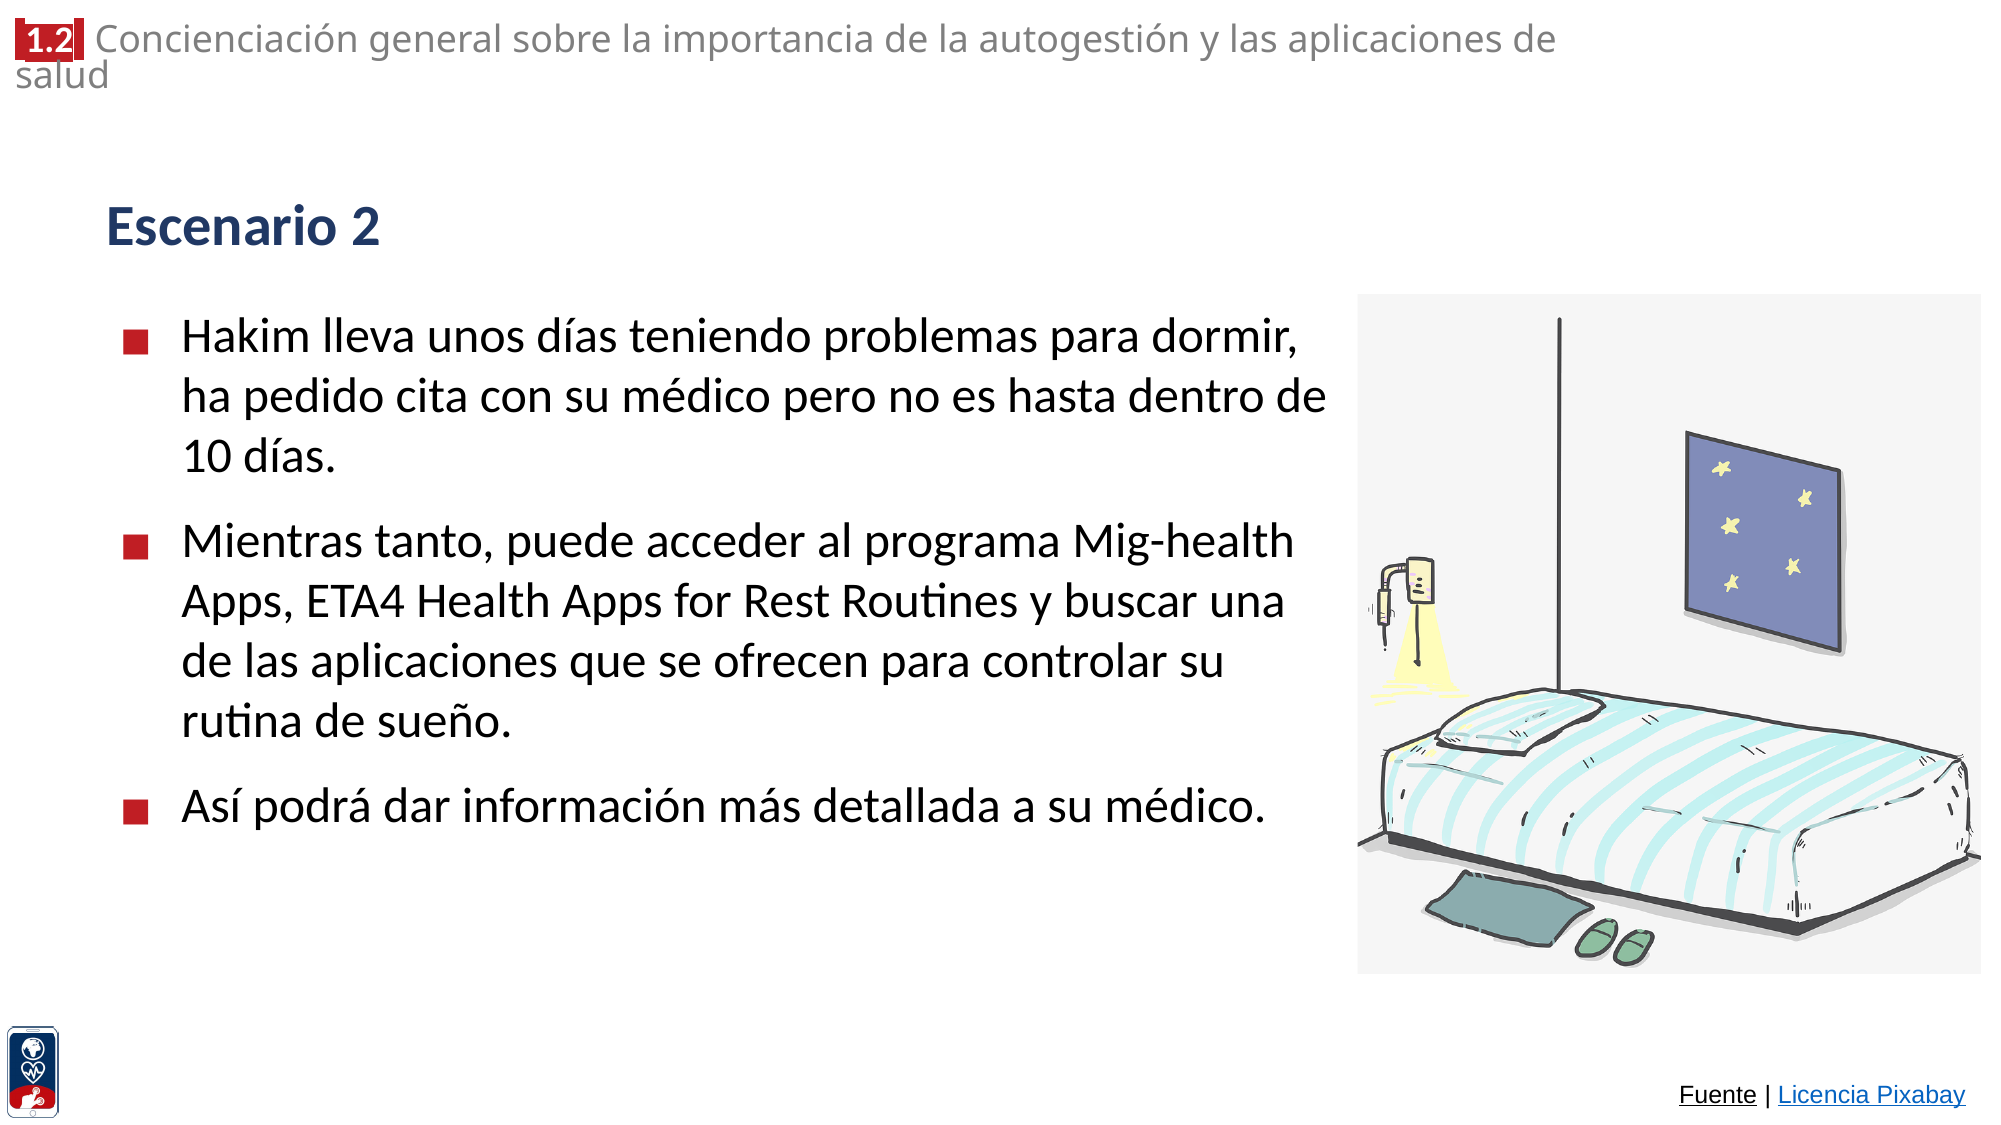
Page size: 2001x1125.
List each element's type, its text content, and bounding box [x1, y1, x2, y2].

title Escenario 2 [91, 177, 1906, 277]
list Hakim lleva unos días teniendo problemas para dormir, ha pedido cita con su médico pero no es hasta dentro de 10 días. Mientras tanto, puede acceder al programa Mig-health Apps, ETA4 Health Apps for Rest Routines y buscar una de las aplicaciones que se ofrecen para controlar su rutina de sueño. Así podrá dar información más detallada a su médico. [91, 295, 1352, 1094]
picture [1357, 294, 1982, 974]
text_box Fuente | Licencia Pixabay [1585, 1070, 1981, 1116]
picture [7, 1026, 59, 1118]
